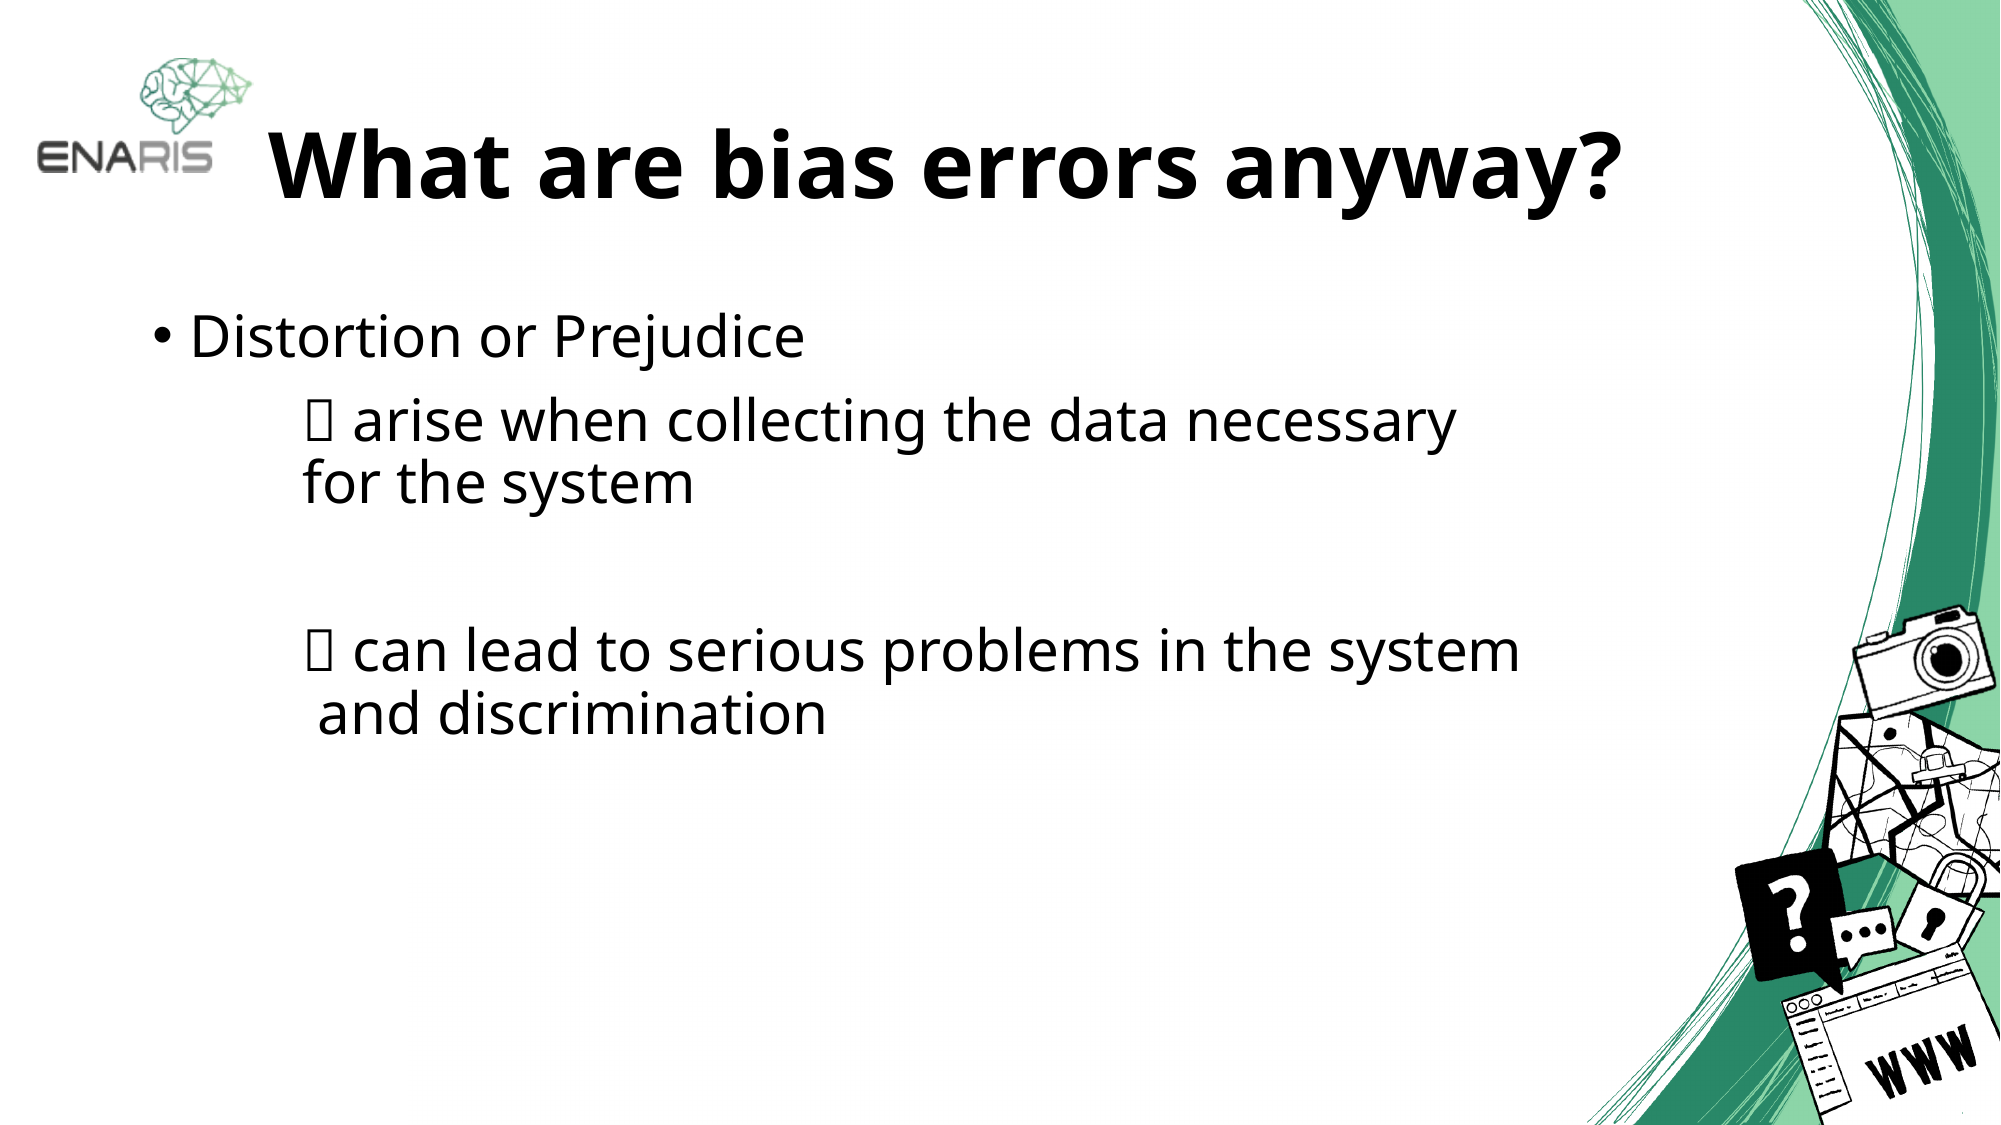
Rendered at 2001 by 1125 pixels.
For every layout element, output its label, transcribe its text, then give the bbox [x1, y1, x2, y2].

picture [37, 58, 254, 173]
list Distortion or Prejudice  arise when collecting the data necessary for the system  can lead to serious problems in the system and discrimination [137, 299, 1728, 1014]
title What are bias errors anyway? [253, 59, 1863, 278]
picture [408, 0, 2000, 1125]
